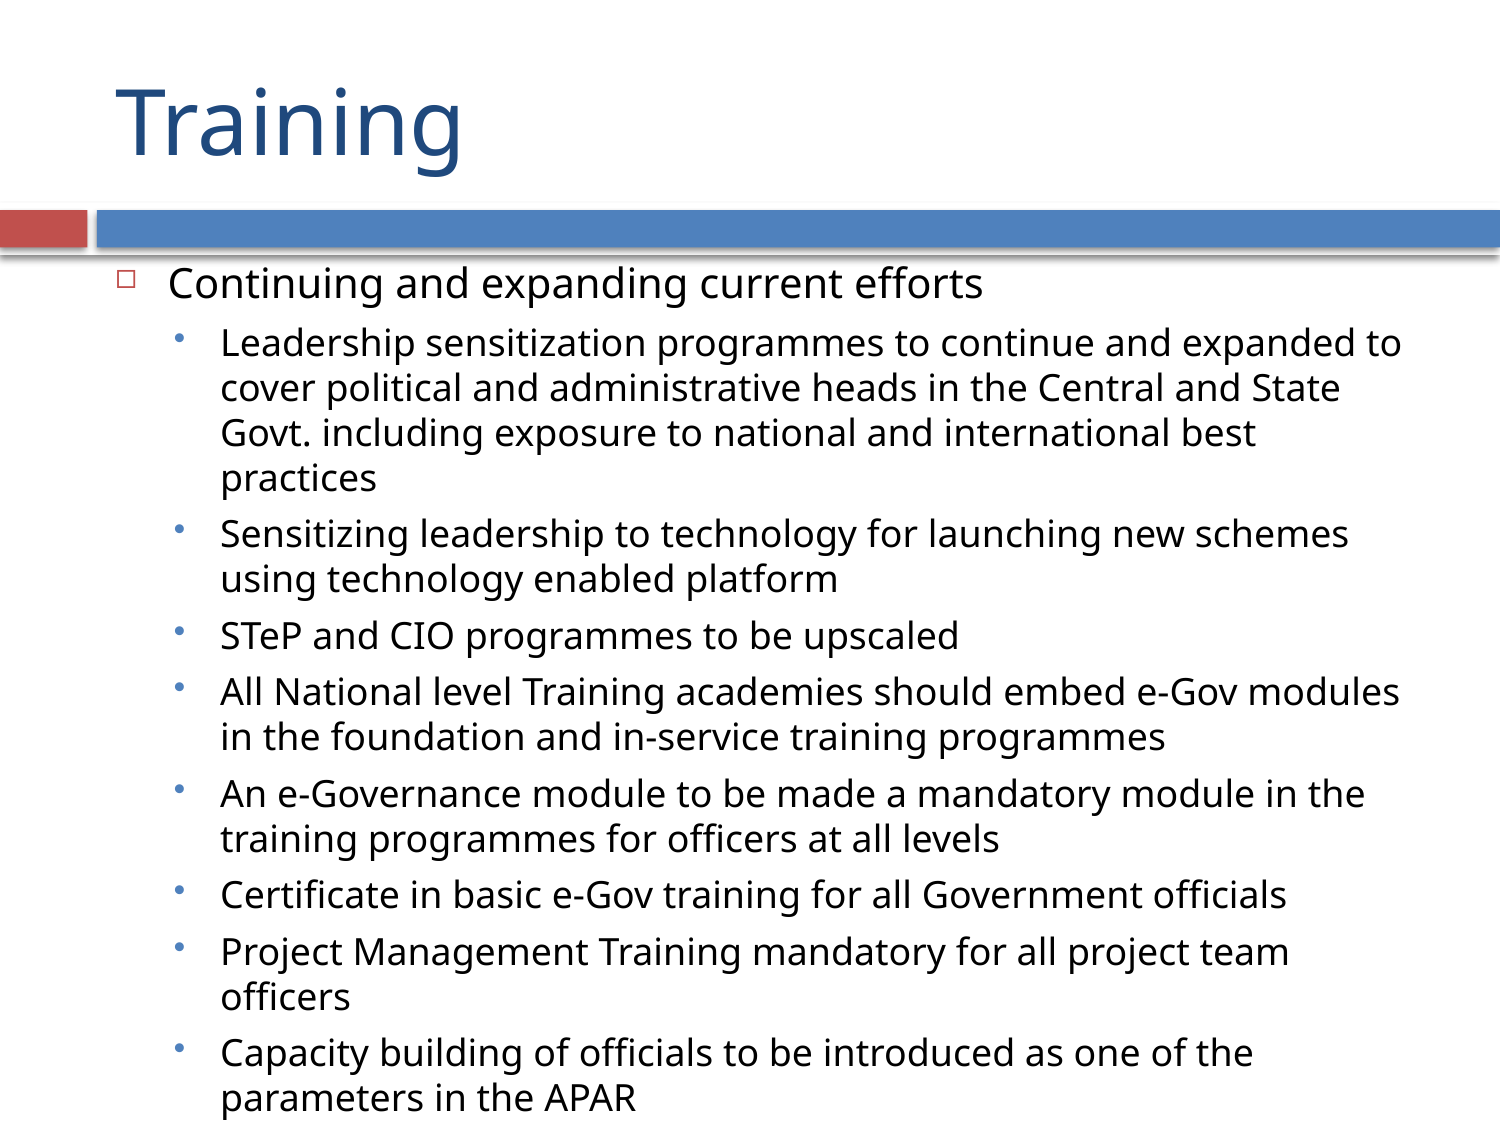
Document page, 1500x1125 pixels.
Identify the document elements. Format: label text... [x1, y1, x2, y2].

title Training [100, 37, 1438, 200]
list Continuing and expanding current efforts Leadership sensitization programmes to continue and expanded to cover political and administrative heads in the Central and State Govt. including exposure to national and international best practices Sensitizing leadership to technology for launching new schemes using technology enabled platform STeP and CIO programmes to be upscaled All National level Training academies should embed e-Gov modules in the foundation and in-service training programmes An e-Governance module to be made a mandatory module in the training programmes for officers at all levels Certificate in basic e-Gov training for all Government officials Project Management Training mandatory for all project team officers Capacity building of officials to be introduced as one of the parameters in the APAR Training of Trainers to address the inadequacy of faculty pool [100, 249, 1438, 1088]
